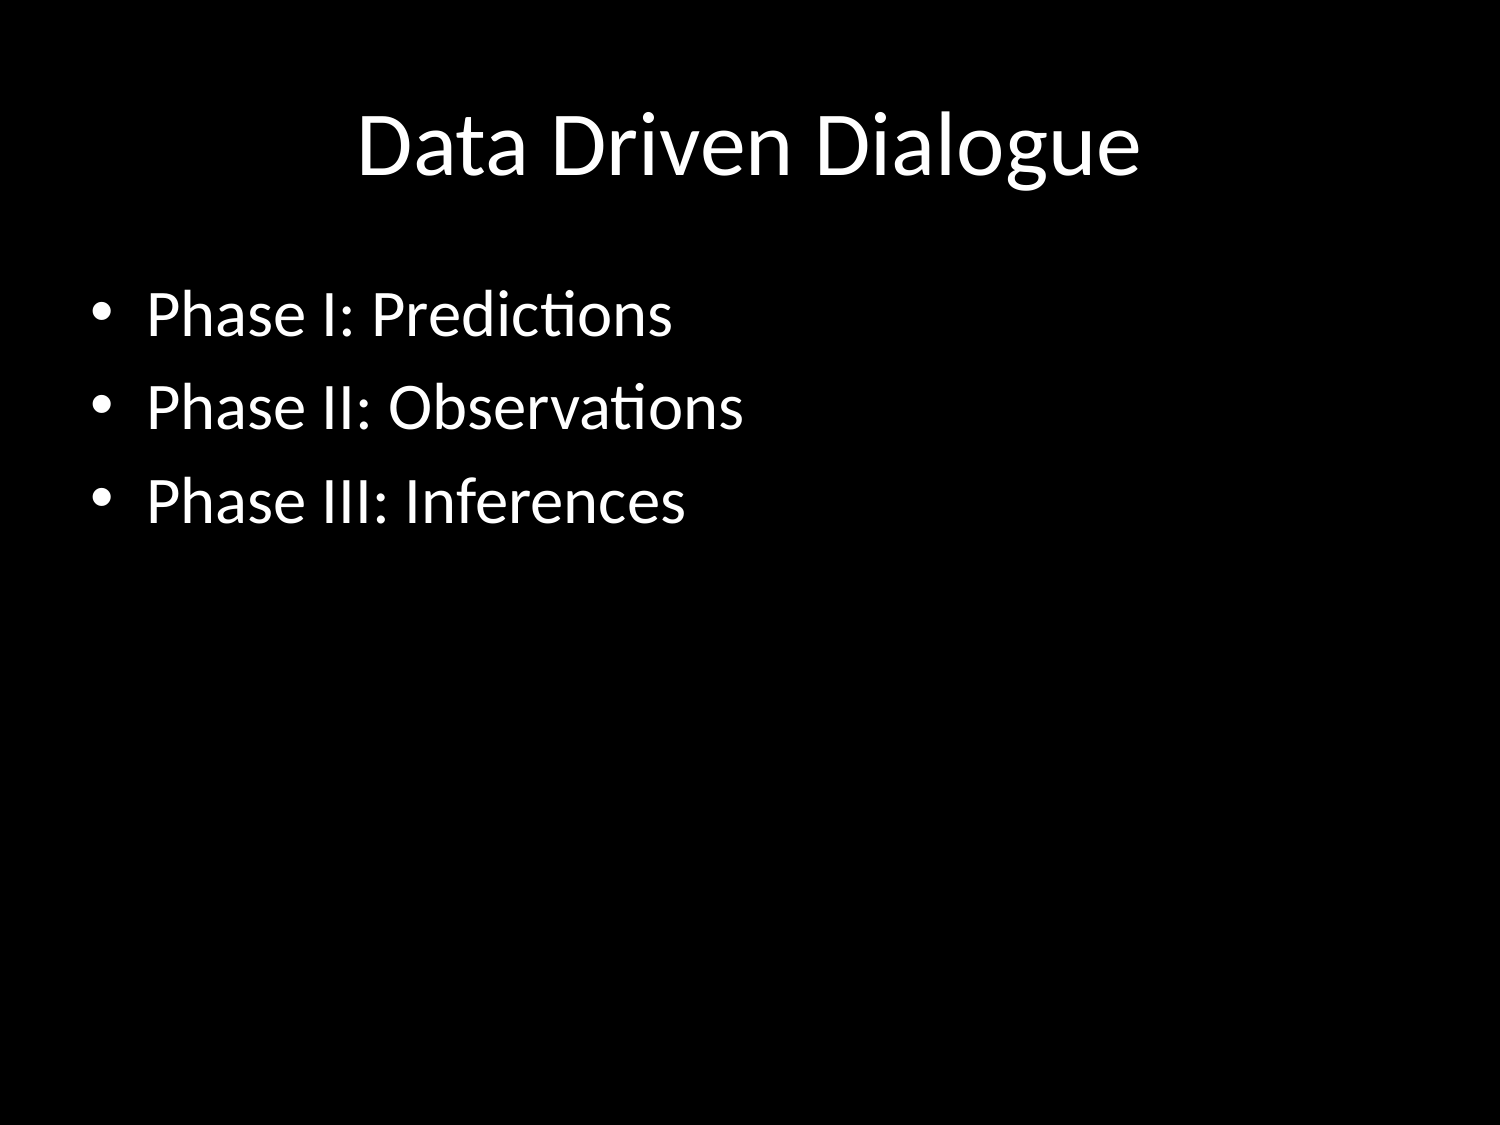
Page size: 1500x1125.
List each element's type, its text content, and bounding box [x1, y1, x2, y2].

title Data Driven Dialogue [75, 45, 1425, 233]
list Phase I: Predictions Phase II: Observations Phase III: Inferences [75, 262, 1425, 1005]
